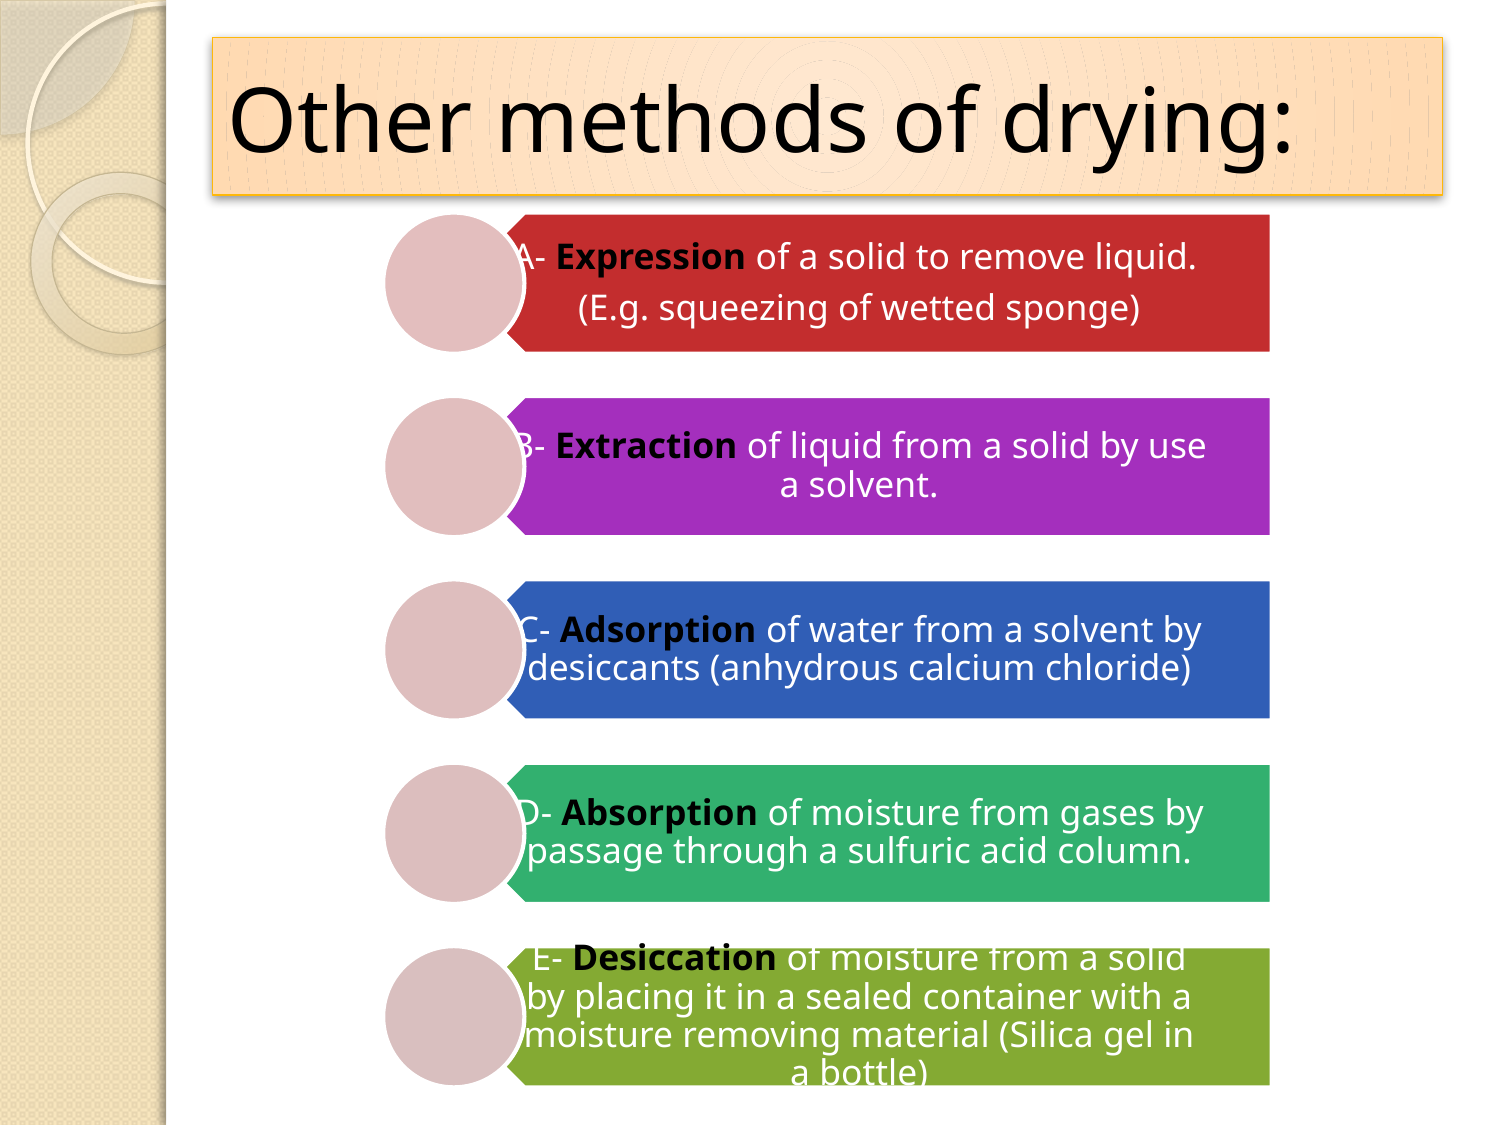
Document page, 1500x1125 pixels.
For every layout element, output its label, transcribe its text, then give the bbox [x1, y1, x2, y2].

title Other methods of drying: [212, 37, 1443, 196]
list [212, 212, 1443, 1088]
